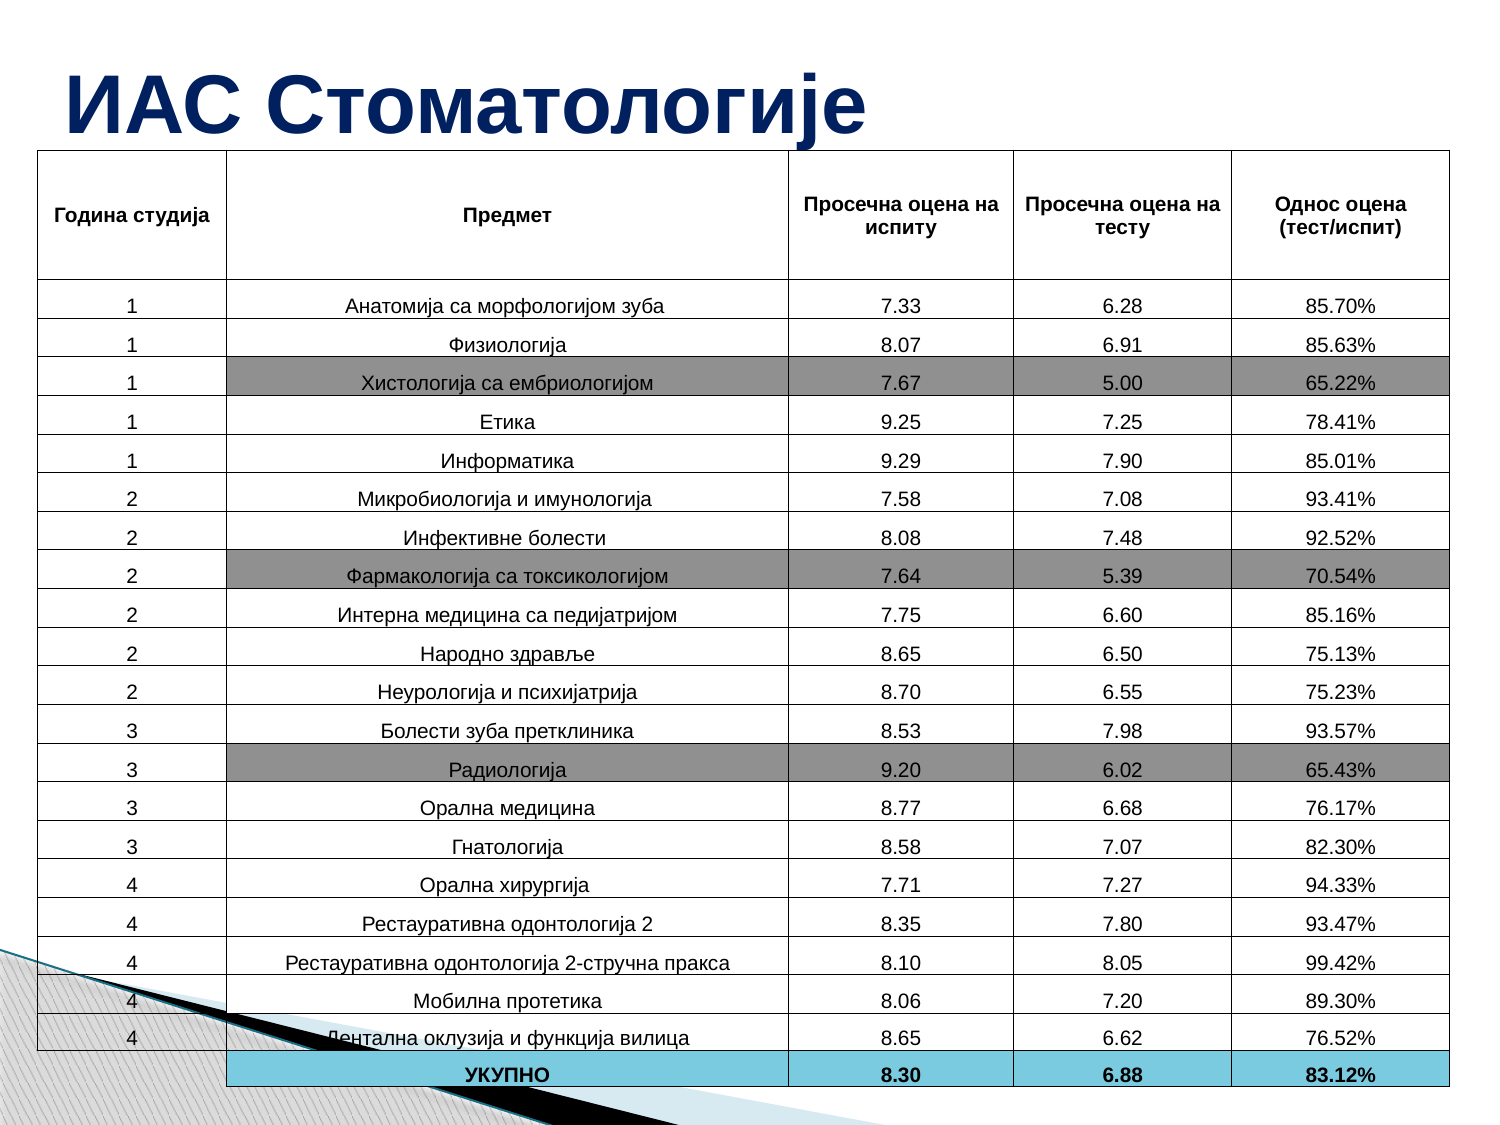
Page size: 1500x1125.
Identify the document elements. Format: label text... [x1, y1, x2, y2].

table_cell 3 [38, 782, 226, 820]
table_cell 7.71 [789, 859, 1013, 897]
table_cell 7.48 [1014, 512, 1231, 549]
table_cell 6.62 [1014, 1014, 1231, 1050]
table_cell 2 [38, 628, 226, 665]
table_cell 7.58 [789, 473, 1013, 511]
table_cell 4 [38, 937, 226, 974]
table_cell 92.52% [1232, 512, 1449, 549]
table_cell 7.20 [1014, 975, 1231, 1013]
table_cell 5.00 [1014, 357, 1231, 395]
table_cell 5.39 [1014, 550, 1231, 588]
table_cell 6.50 [1014, 628, 1231, 665]
table_cell 6.02 [1014, 744, 1231, 781]
table_cell 8.06 [789, 975, 1013, 1013]
table_cell 2 [38, 550, 226, 588]
table_cell 82.30% [1232, 821, 1449, 858]
table_cell 65.22% [1232, 357, 1449, 395]
table_cell 70.54% [1232, 550, 1449, 588]
table_cell 6.68 [1014, 782, 1231, 820]
table_cell 4 [38, 975, 226, 1013]
table_cell 75.23% [1232, 666, 1449, 704]
table_cell 7.75 [789, 589, 1013, 627]
table_cell 75.13% [1232, 628, 1449, 665]
table_cell 65.43% [1232, 744, 1449, 781]
table_cell Етика [227, 396, 788, 434]
table_cell 6.88 [1014, 1051, 1231, 1086]
table_cell 2 [38, 589, 226, 627]
table_cell 8.70 [789, 666, 1013, 704]
table_cell 7.98 [1014, 705, 1231, 743]
table_cell 3 [38, 821, 226, 858]
table_cell 4 [38, 859, 226, 897]
table_cell Инфективне болести [227, 512, 788, 549]
table_cell Информатика [227, 435, 788, 472]
table_cell 2 [38, 473, 226, 511]
table_cell 83.12% [1232, 1051, 1449, 1086]
table_cell 99.42% [1232, 937, 1449, 974]
table_cell 8.05 [1014, 937, 1231, 974]
table_cell 7.33 [789, 280, 1013, 318]
table_cell 85.63% [1232, 319, 1449, 356]
table_cell Мобилна протетика [227, 975, 788, 1013]
table_cell Анатомија са морфологијом зуба [227, 280, 788, 318]
table_cell 7.07 [1014, 821, 1231, 858]
table_cell 8.10 [789, 937, 1013, 974]
table_cell 4 [38, 1014, 226, 1050]
table_cell 6.28 [1014, 280, 1231, 318]
table_cell 93.47% [1232, 898, 1449, 936]
table_cell 8.77 [789, 782, 1013, 820]
table_cell 2 [38, 666, 226, 704]
table_cell 9.29 [789, 435, 1013, 472]
table_cell Хистологија са ембриологијом [227, 357, 788, 395]
table_header Година студија [38, 151, 226, 279]
table_cell Физиологија [227, 319, 788, 356]
table_cell 7.64 [789, 550, 1013, 588]
table_cell 7.08 [1014, 473, 1231, 511]
table_cell Фармакологија са токсикологијом [227, 550, 788, 588]
table_cell 9.20 [789, 744, 1013, 781]
table_cell 8.65 [789, 628, 1013, 665]
table_header Предмет [227, 151, 788, 279]
table_cell 6.91 [1014, 319, 1231, 356]
table_cell 1 [38, 357, 226, 395]
table_cell 8.53 [789, 705, 1013, 743]
table_cell 6.55 [1014, 666, 1231, 704]
title ИАС Стоматологије [50, 37, 1400, 150]
table_cell 9.25 [789, 396, 1013, 434]
table_cell 93.57% [1232, 705, 1449, 743]
table_cell 6.60 [1014, 589, 1231, 627]
table_cell 1 [38, 319, 226, 356]
table_cell 4 [38, 898, 226, 936]
table_cell 7.67 [789, 357, 1013, 395]
table_cell Орална хирургија [227, 859, 788, 897]
table_cell 93.41% [1232, 473, 1449, 511]
table_cell 1 [38, 280, 226, 318]
table_cell 3 [38, 705, 226, 743]
table_cell 78.41% [1232, 396, 1449, 434]
table_cell Неурологија и психијатрија [227, 666, 788, 704]
table_cell Орална медицина [227, 782, 788, 820]
table_cell 7.25 [1014, 396, 1231, 434]
table_cell Рестауративна одонтологија 2 [227, 898, 788, 936]
table_cell 1 [38, 396, 226, 434]
table_cell 85.70% [1232, 280, 1449, 318]
table_cell 8.08 [789, 512, 1013, 549]
table_cell Болести зуба претклиника [227, 705, 788, 743]
table_header Просечна оцена на тесту [1014, 151, 1231, 279]
table_cell 7.90 [1014, 435, 1231, 472]
table_cell 94.33% [1232, 859, 1449, 897]
table_cell 85.01% [1232, 435, 1449, 472]
table_cell 76.52% [1232, 1014, 1449, 1050]
table_cell 3 [38, 744, 226, 781]
table_cell Микробиологија и имунологија [227, 473, 788, 511]
table_cell Радиологија [227, 744, 788, 781]
table_cell Гнатологија [227, 821, 788, 858]
table_cell 8.58 [789, 821, 1013, 858]
table_cell Народно здравље [227, 628, 788, 665]
table_cell УКУПНО [227, 1051, 788, 1086]
table_cell 1 [38, 435, 226, 472]
table_cell 7.27 [1014, 859, 1231, 897]
table_header Просечна оцена на испиту [789, 151, 1013, 279]
table_header Однос оцена (тест/испит) [1232, 151, 1449, 279]
table_cell 8.35 [789, 898, 1013, 936]
table_cell 89.30% [1232, 975, 1449, 1013]
table_cell 2 [38, 512, 226, 549]
table_cell 8.07 [789, 319, 1013, 356]
table_cell [38, 1051, 226, 1087]
table_cell 7.80 [1014, 898, 1231, 936]
table_cell 8.65 [789, 1014, 1013, 1050]
table_cell Дентална оклузија и функција вилица [227, 1014, 788, 1050]
table_cell Интерна медицина са педијатријом [227, 589, 788, 627]
table_cell Рестауративна одонтологија 2-стручна пракса [227, 937, 788, 974]
table_cell 85.16% [1232, 589, 1449, 627]
table_cell 8.30 [789, 1051, 1013, 1086]
table_cell 76.17% [1232, 782, 1449, 820]
